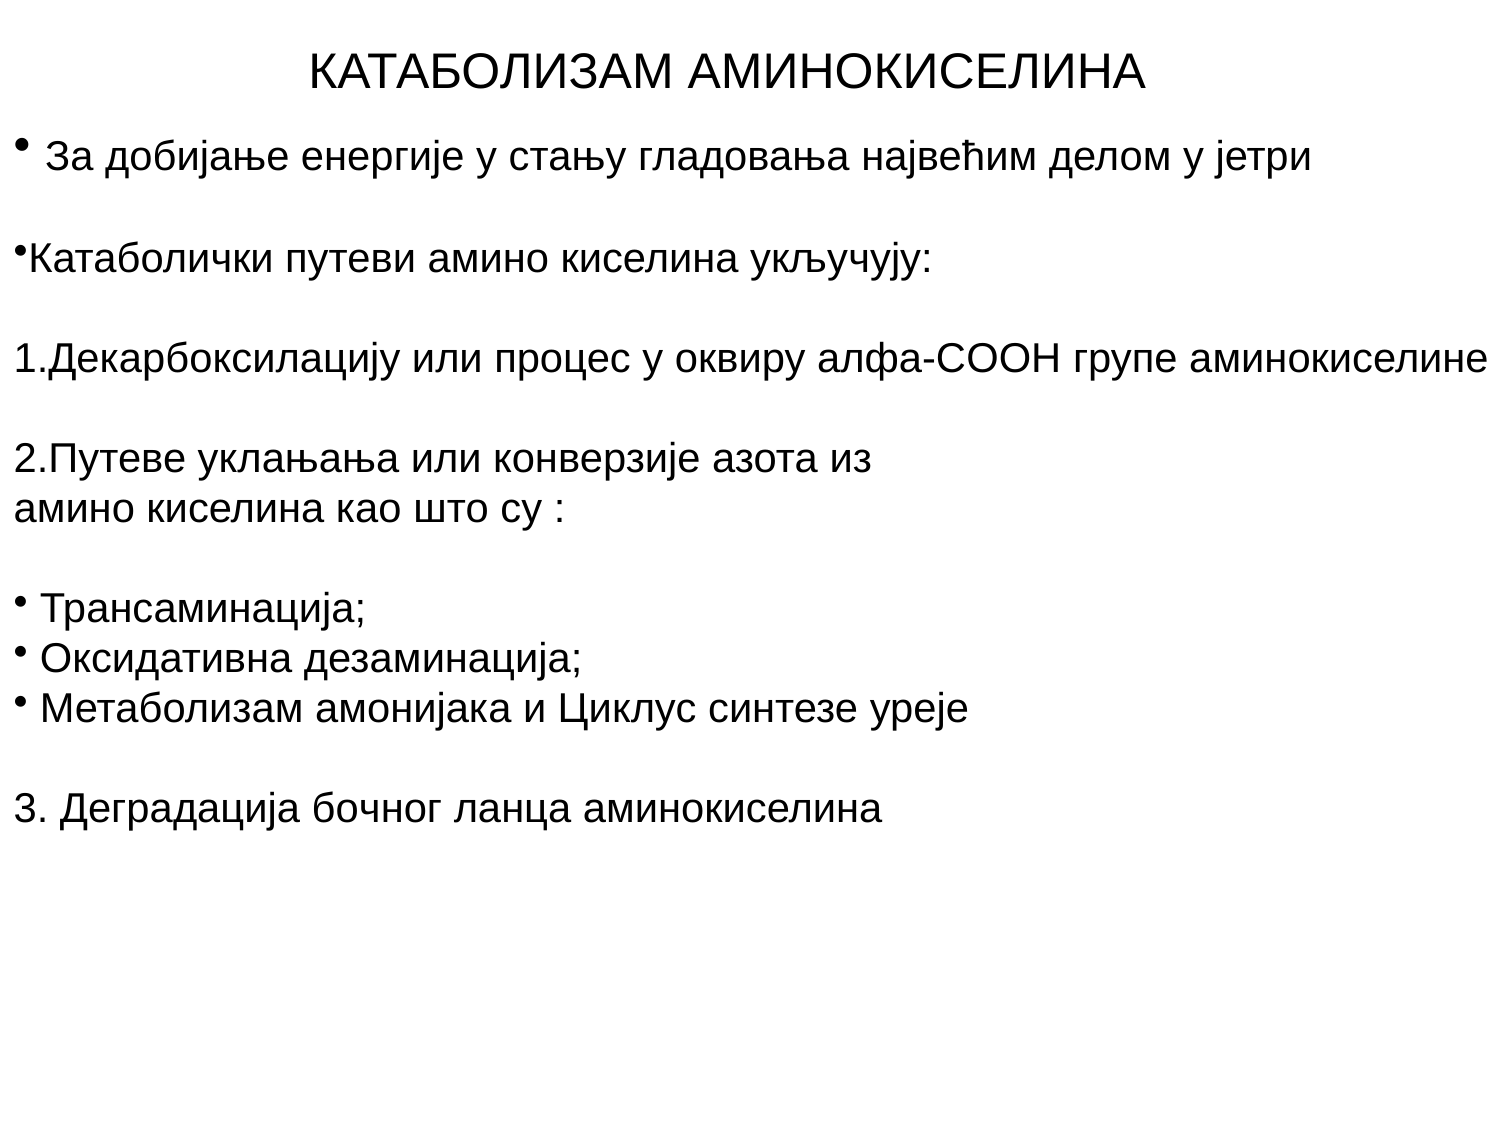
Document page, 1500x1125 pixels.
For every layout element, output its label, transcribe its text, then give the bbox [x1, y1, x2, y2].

text_box КАТАБОЛИЗАМ АМИНОКИСЕЛИНА [293, 30, 1176, 113]
text_box За добијање енергије у стању гладовања највећим делом у јетри Катаболички путеви амино киселина укључују: 1.Декарбоксилацију или процес у оквиру алфа-COОH групе аминокиселине 2.Путеве уклањања или конверзије азота из амино киселина као што су : Трансаминација; Оксидативна дезаминација; Метаболизам амонијака и Циклус синтезе уреје 3. Деградација бочног ланца аминокиселина [0, 113, 1500, 889]
